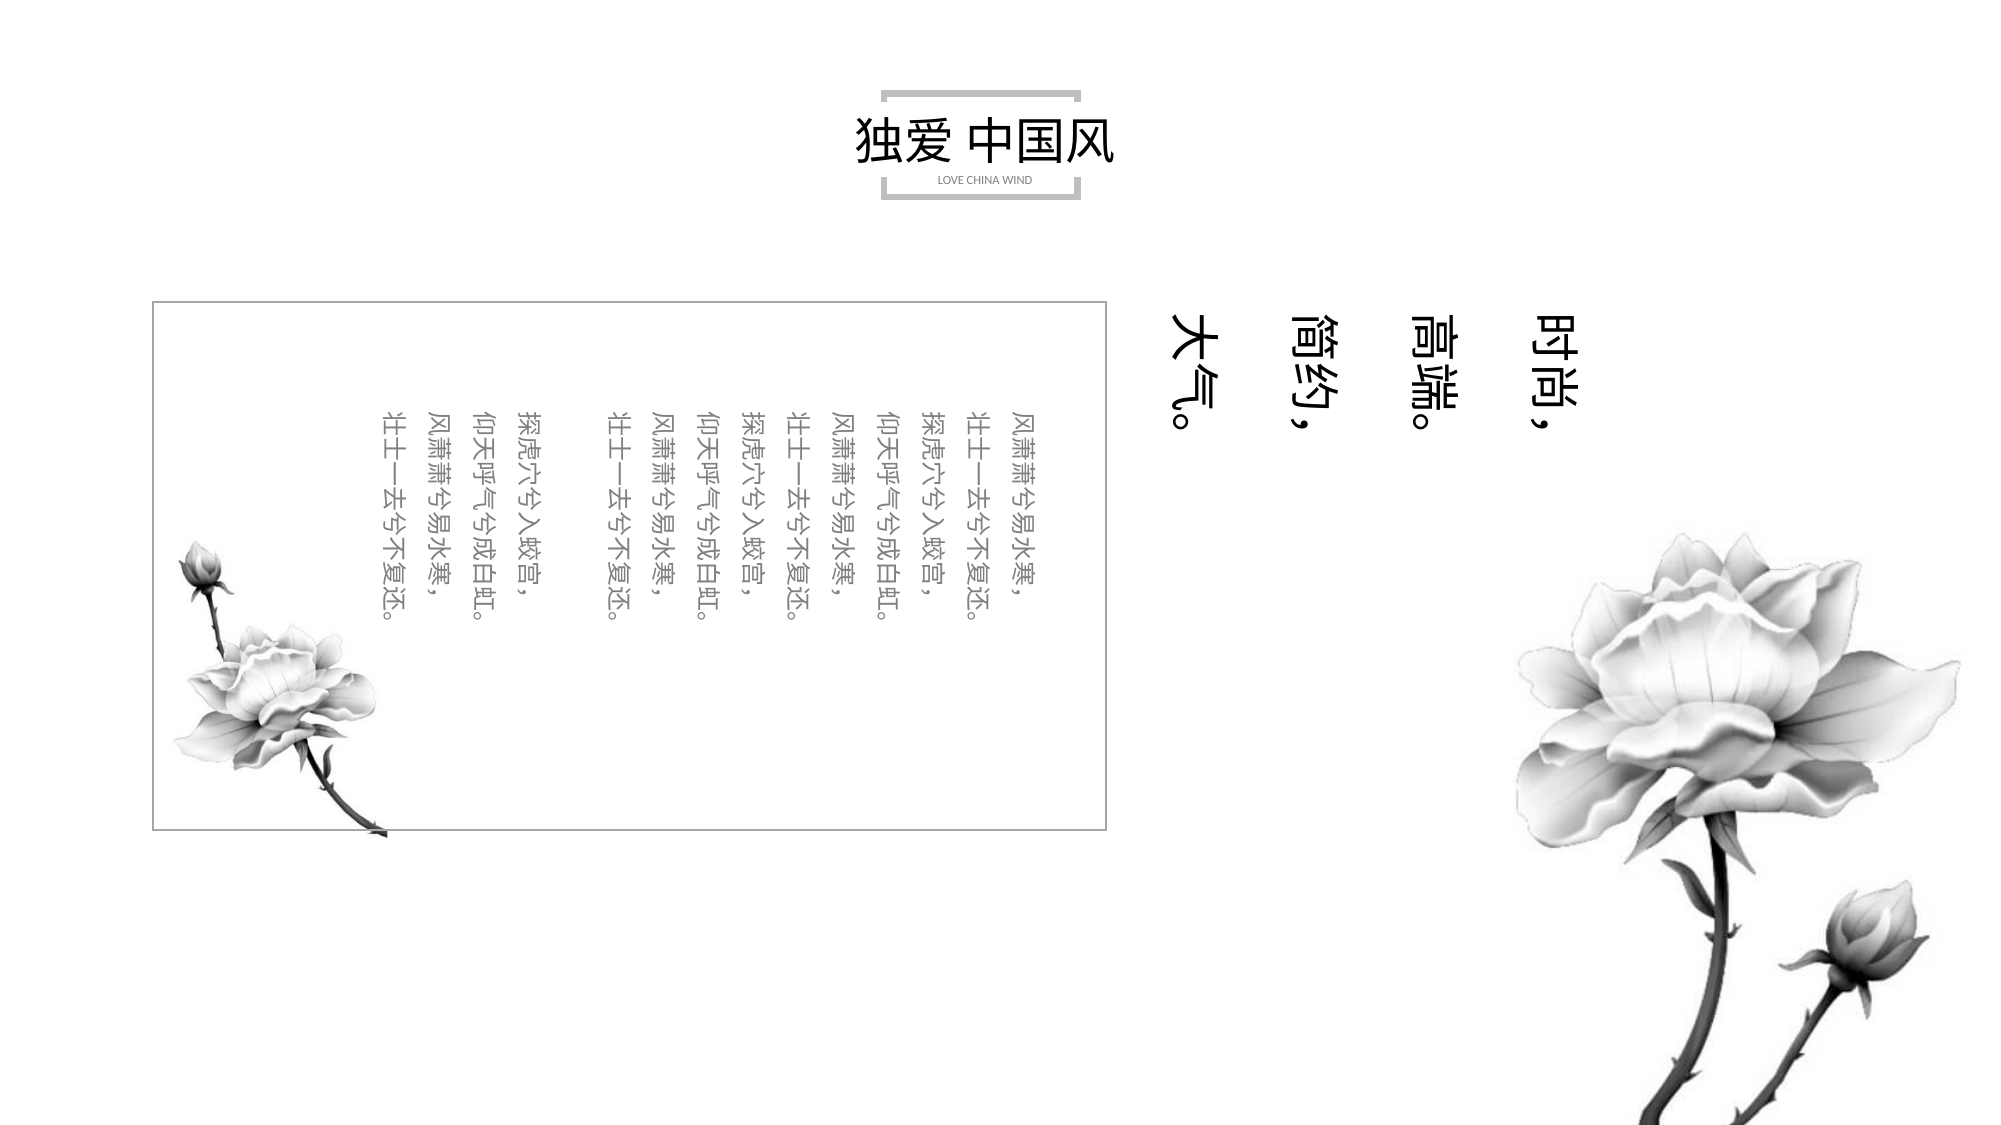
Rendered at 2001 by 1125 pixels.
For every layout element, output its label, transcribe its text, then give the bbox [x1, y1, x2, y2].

picture [160, 530, 388, 847]
text_box 时尚， 高端。 简约， 大气。 [1139, 297, 1655, 465]
picture [1494, 479, 1983, 1125]
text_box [831, 93, 1140, 197]
text_box [152, 301, 1107, 831]
text_box 风萧萧兮易水寒， 壮士一去兮不复还。 探虎穴兮入蛟宫， 仰天呼气兮成白虹。 风萧萧兮易水寒， 壮士一去兮不复还。 探虎穴兮入蛟宫， 仰天呼气兮成白虹。 风萧萧兮易水寒， 壮士一去兮不复还。 探虎穴兮入蛟宫， 仰天呼气兮成白虹。 风萧萧兮易水寒， 壮士一去兮不复还。 [304, 396, 1062, 774]
